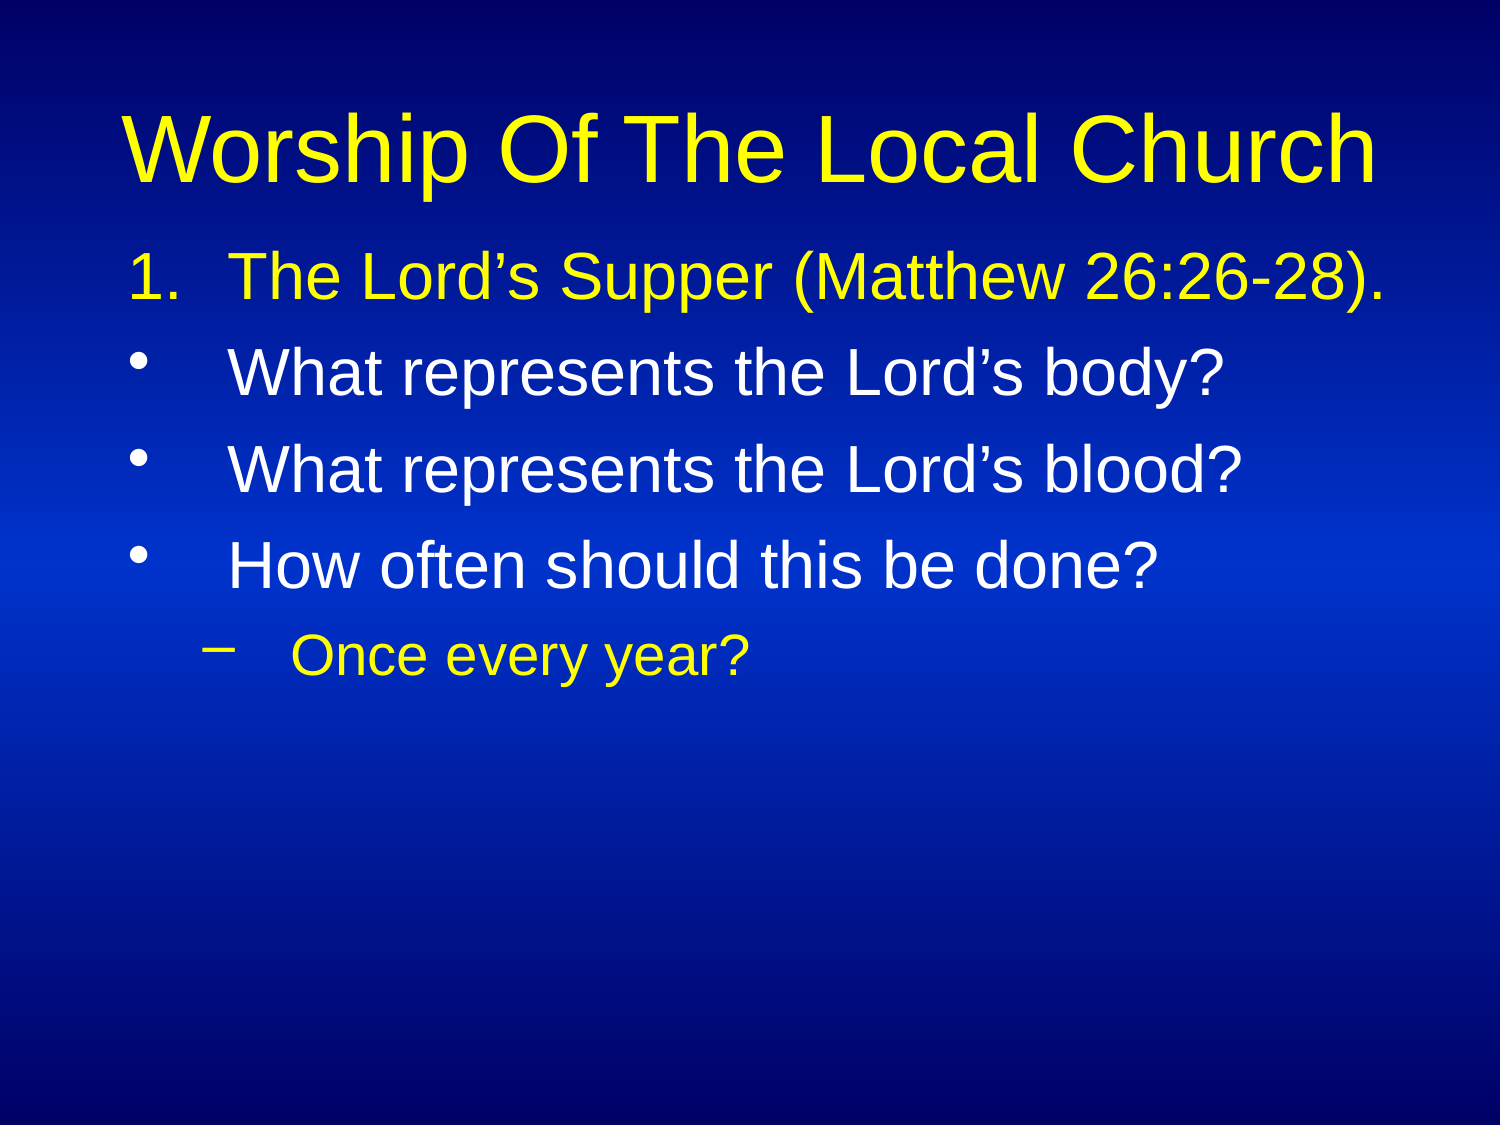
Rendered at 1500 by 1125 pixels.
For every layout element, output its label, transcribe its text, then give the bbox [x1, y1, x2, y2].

title Worship Of The Local Church [37, 50, 1463, 238]
list The Lord’s Supper (Matthew 26:26-28). What represents the Lord’s body? What represents the Lord’s blood? How often should this be done? Once every year? [112, 224, 1463, 1125]
